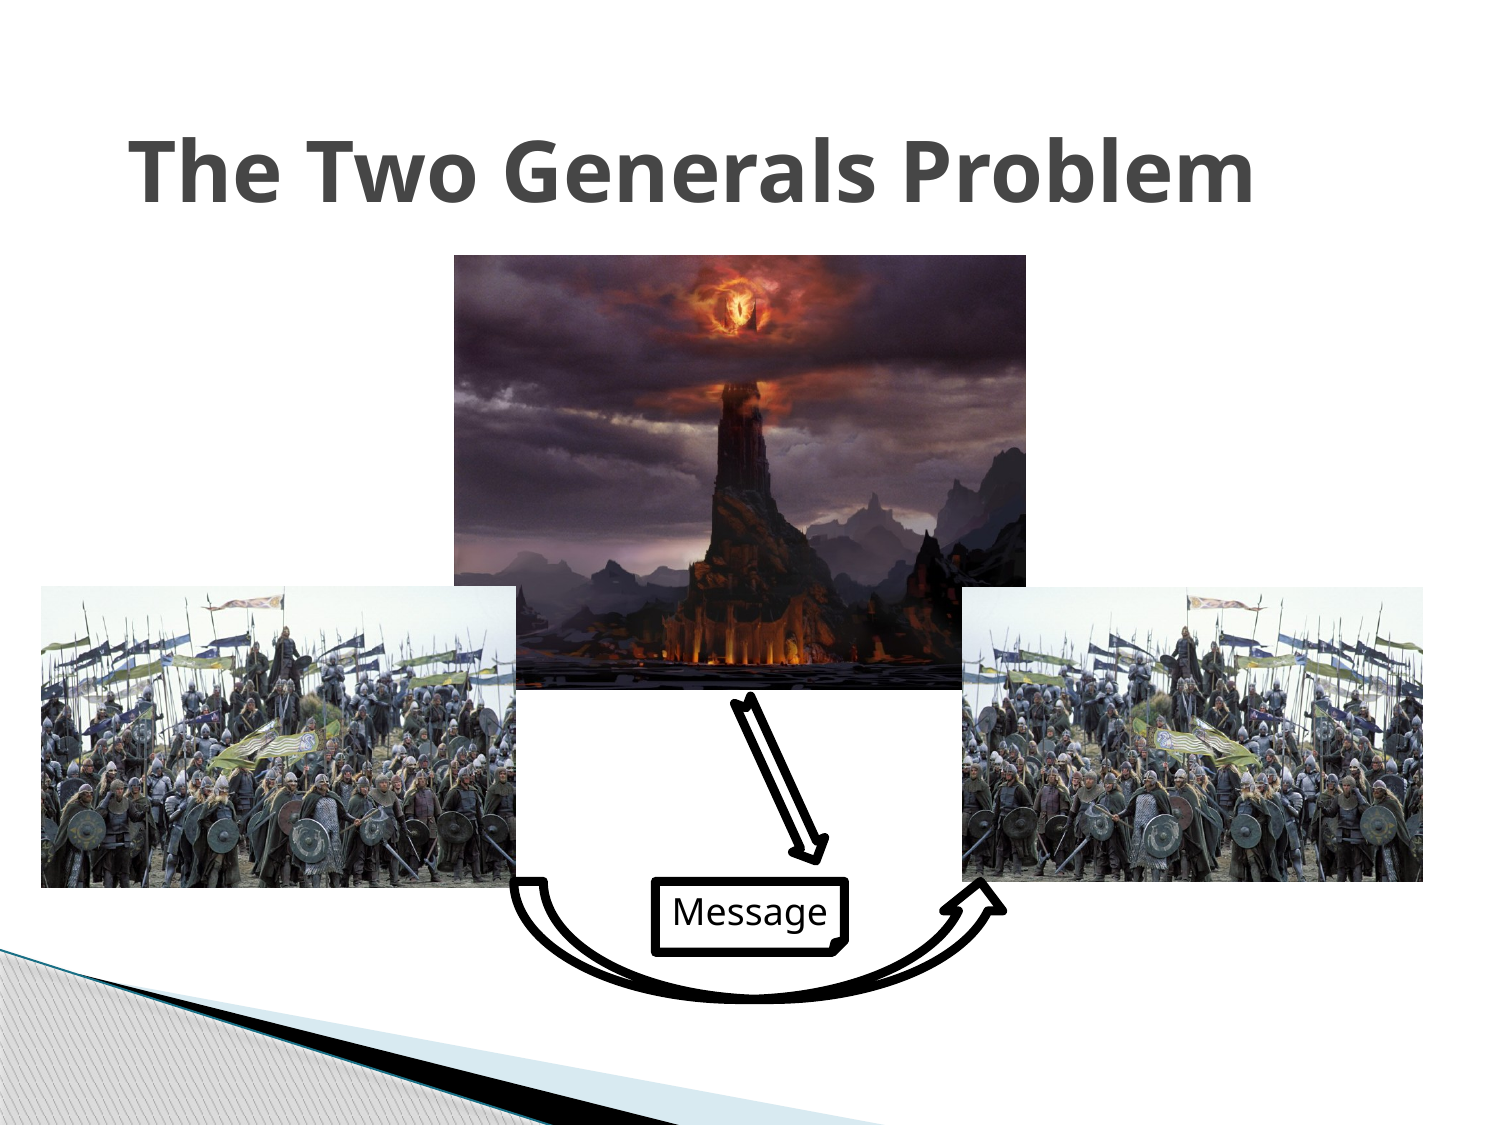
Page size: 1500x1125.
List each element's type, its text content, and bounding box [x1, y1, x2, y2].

picture [40, 255, 1424, 889]
text_box [729, 702, 830, 866]
title The Two Generals Problem [112, 74, 1388, 262]
text_box Message [650, 876, 849, 957]
text_box [511, 876, 1008, 1005]
